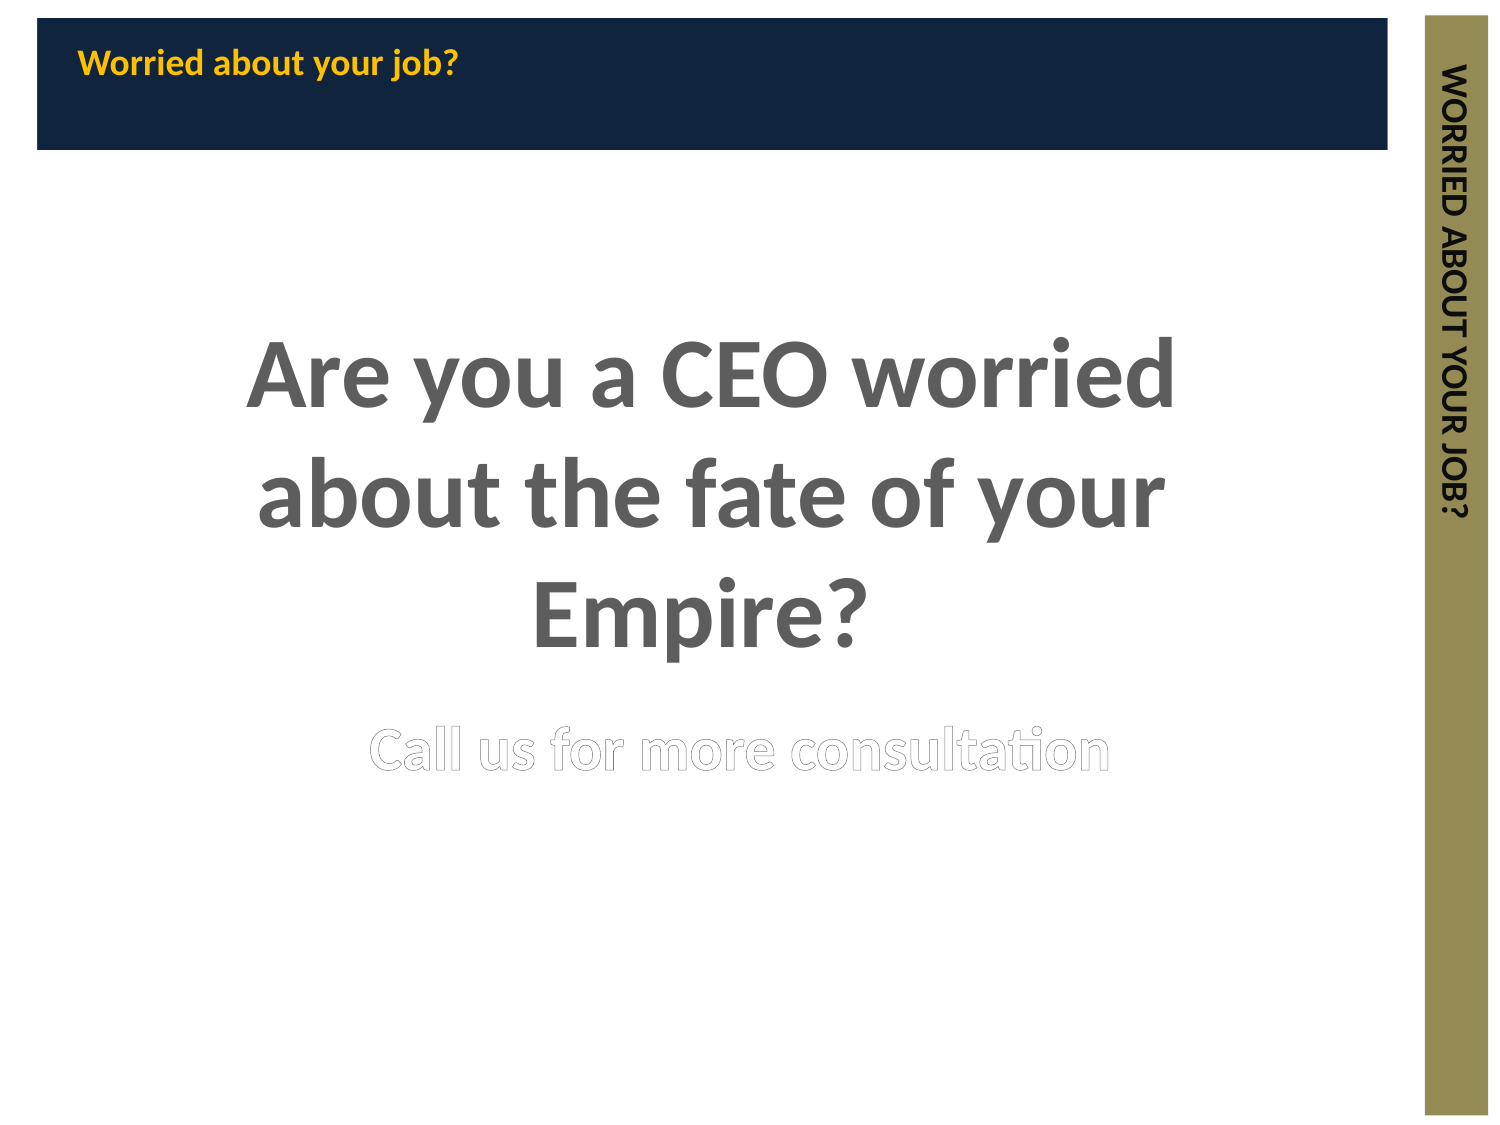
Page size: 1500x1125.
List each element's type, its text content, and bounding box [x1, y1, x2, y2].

text_box Call us for more consultation [354, 699, 1127, 790]
text_box [37, 18, 1388, 150]
text_box Worried about your job? [62, 30, 1363, 91]
text_box WORRIED ABOUT YOUR JOB? [1427, 49, 1488, 713]
text_box Are you a CEO worried about the fate of your Empire? [74, 299, 1350, 675]
